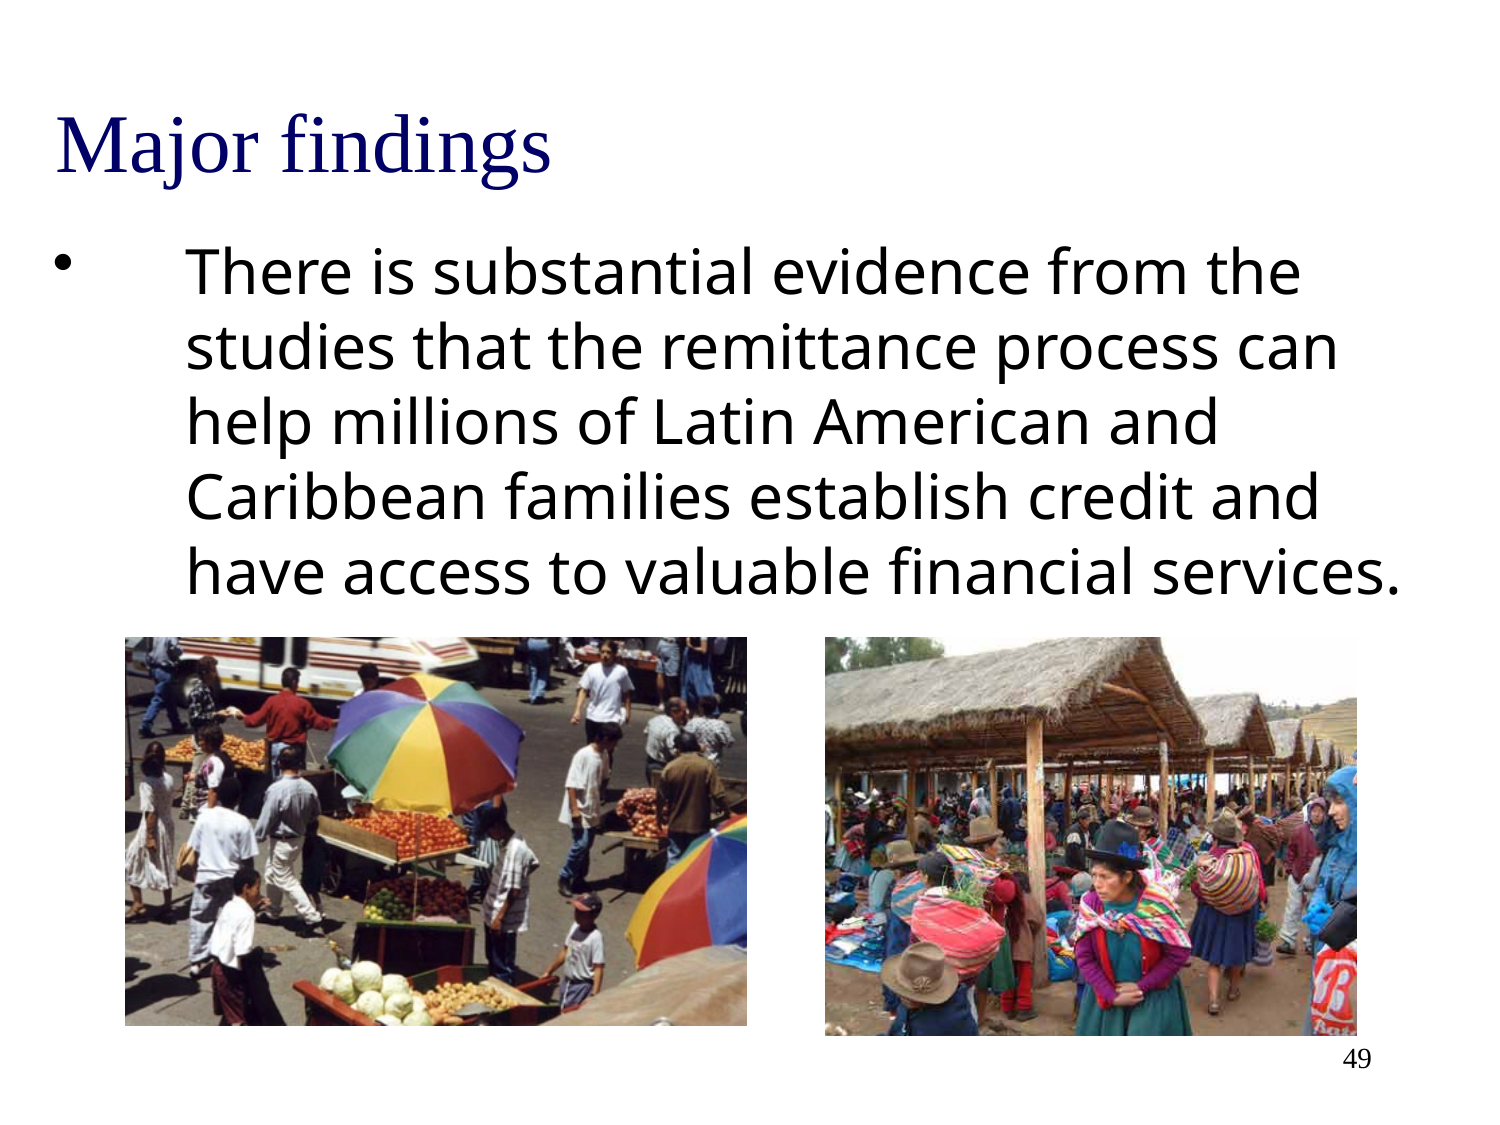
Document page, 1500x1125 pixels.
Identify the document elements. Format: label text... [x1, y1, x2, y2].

slide_number 49 [1074, 1032, 1388, 1108]
title Major findings [40, 77, 1463, 201]
list There is substantial evidence from the studies that the remittance process can help millions of Latin American and Caribbean families establish credit and have access to valuable financial services. [37, 224, 1476, 626]
picture [824, 637, 1357, 1037]
picture [124, 637, 748, 1026]
